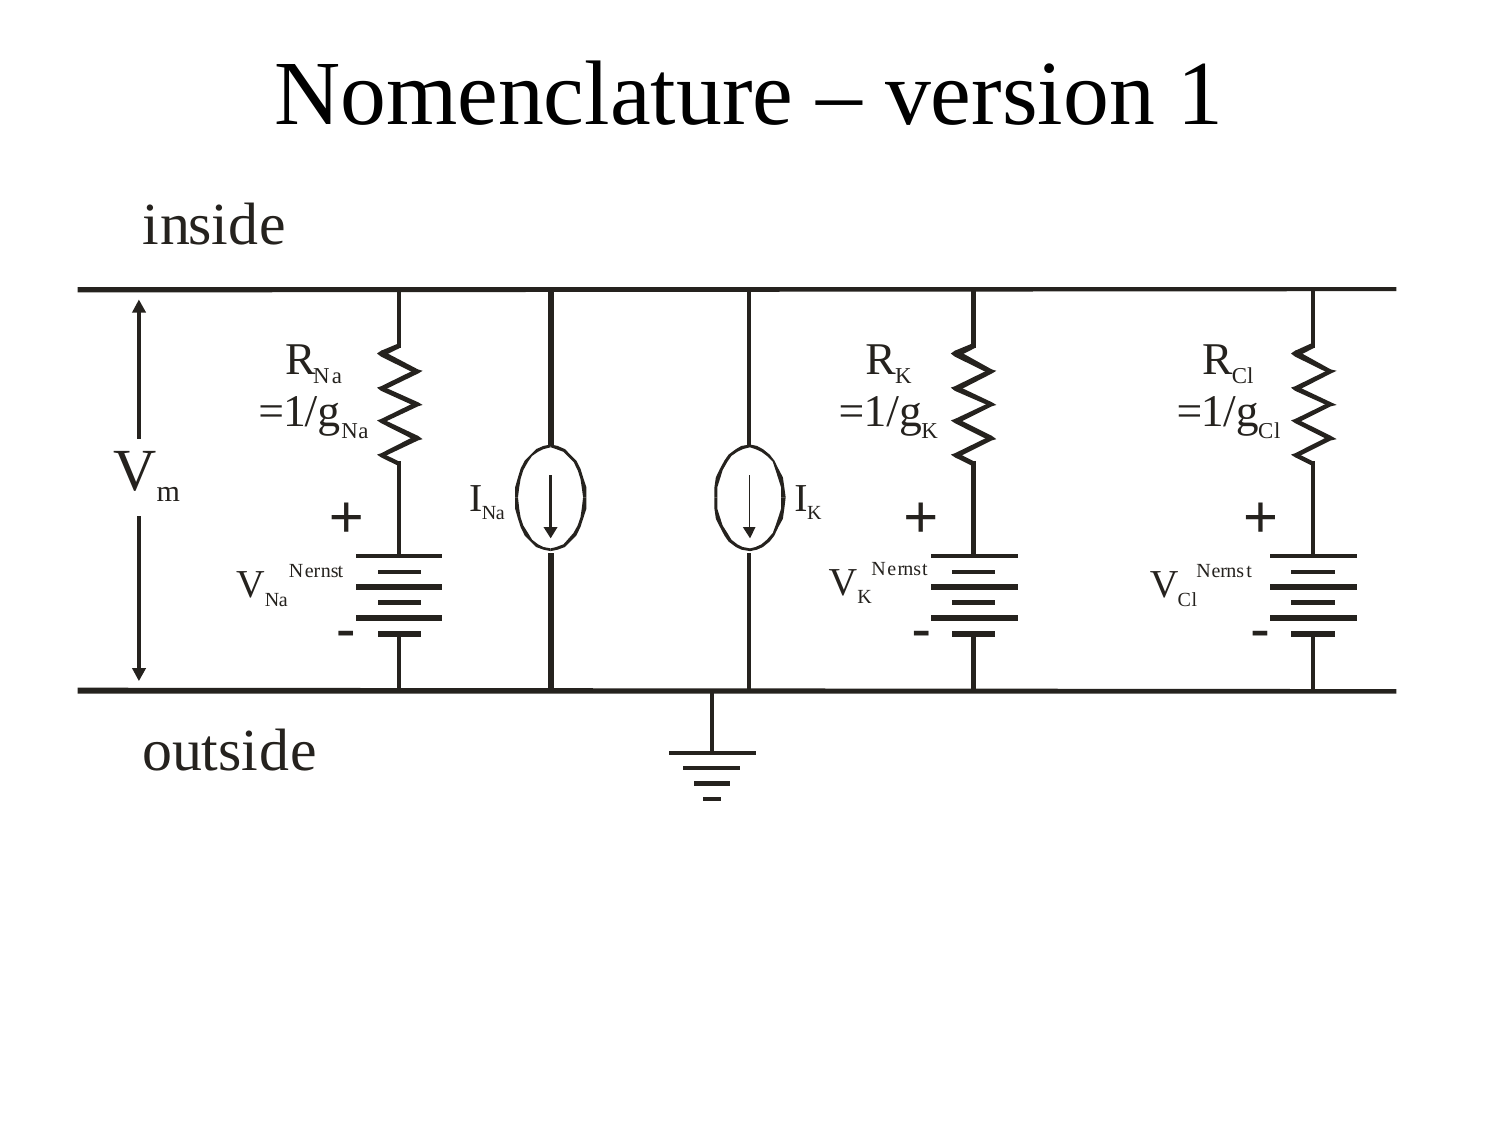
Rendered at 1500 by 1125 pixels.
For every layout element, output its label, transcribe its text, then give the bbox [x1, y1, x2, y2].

title Nomenclature – version 1 [112, 24, 1388, 150]
picture [74, 199, 1401, 807]
